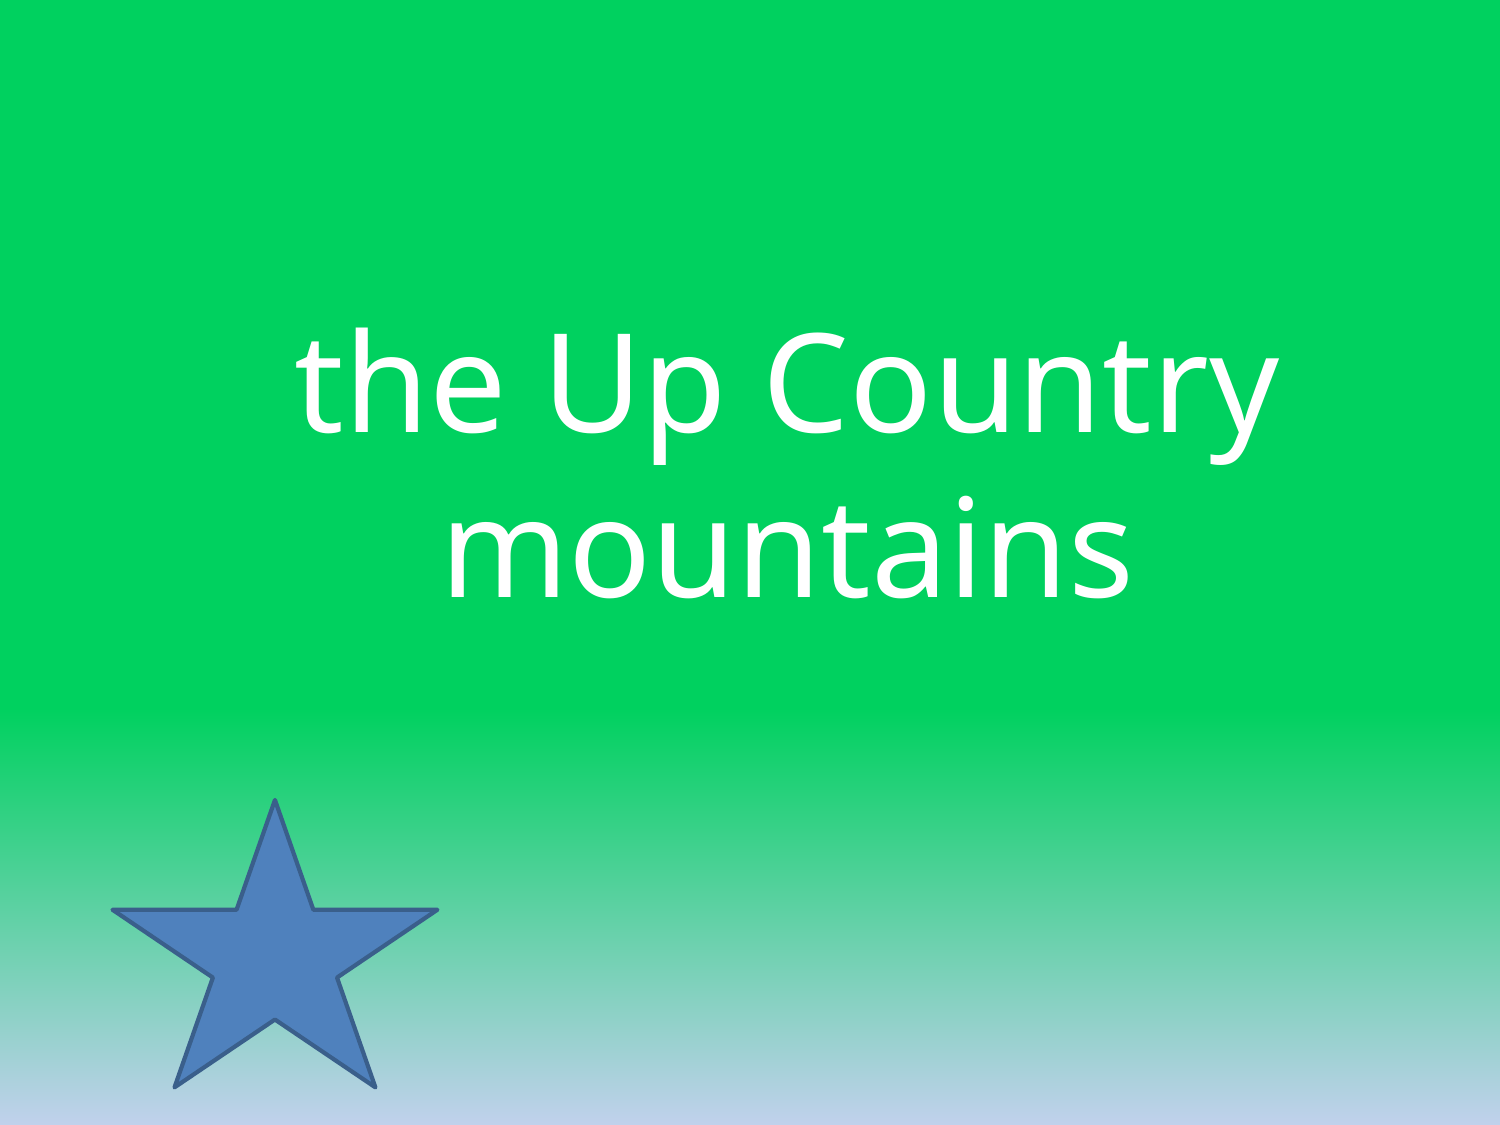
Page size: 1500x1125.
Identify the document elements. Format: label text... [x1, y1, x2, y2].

text_box the Up Country mountains [262, 287, 1313, 633]
text_box [110, 797, 440, 1090]
